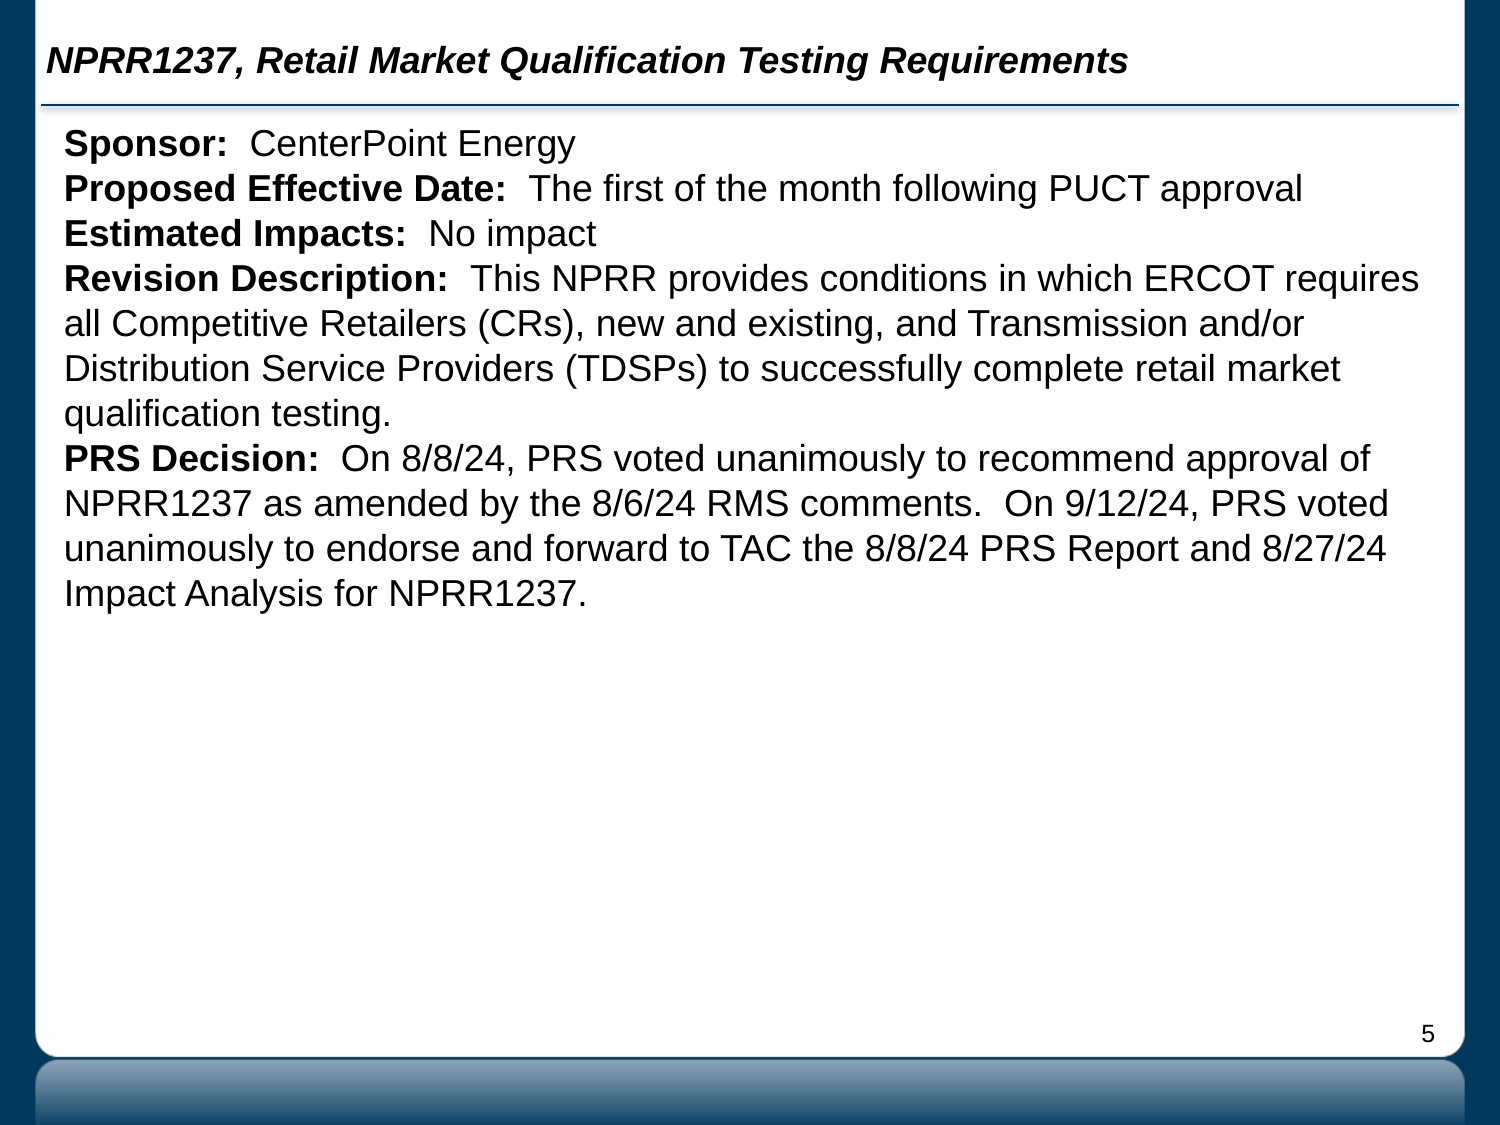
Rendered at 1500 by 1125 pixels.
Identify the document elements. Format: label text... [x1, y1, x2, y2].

picture [35, 0, 1465, 1125]
title NPRR1237, Retail Market Qualification Testing Requirements [31, 20, 1464, 97]
text_box Sponsor: CenterPoint Energy Proposed Effective Date: The first of the month following PUCT approval Estimated Impacts: No impact Revision Description: This NPRR provides conditions in which ERCOT requires all Competitive Retailers (CRs), new and existing, and Transmission and/or Distribution Service Providers (TDSPs) to successfully complete retail market qualification testing. PRS Decision: On 8/8/24, PRS voted unanimously to recommend approval of NPRR1237 as amended by the 8/6/24 RMS comments. On 9/12/24, PRS voted unanimously to endorse and forward to TAC the 8/8/24 PRS Report and 8/27/24 Impact Analysis for NPRR1237. [11, 111, 1444, 621]
